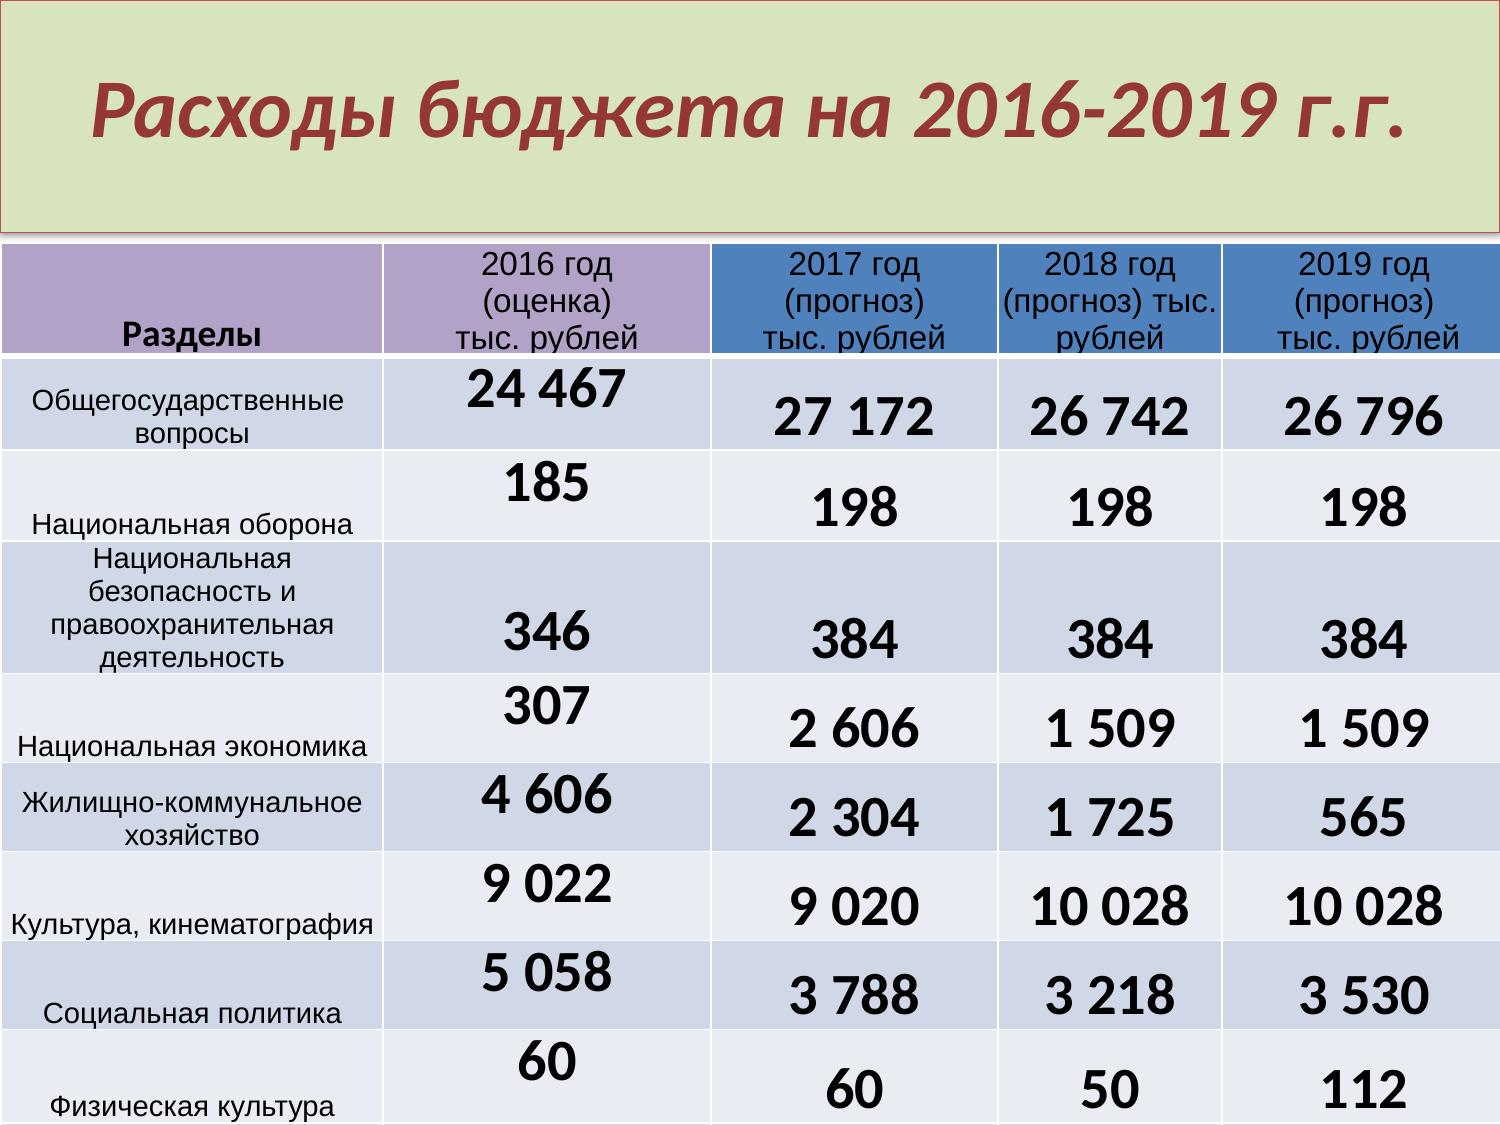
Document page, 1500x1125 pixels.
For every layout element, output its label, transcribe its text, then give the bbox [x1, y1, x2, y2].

table_cell 24 467 [384, 359, 710, 449]
table_cell Национальная безопасность и правоохранительная деятельность [2, 542, 382, 673]
table_cell 2 606 [712, 674, 997, 762]
table_header Разделы [2, 244, 382, 353]
table_cell 185 [384, 451, 710, 540]
table_cell 198 [712, 451, 997, 540]
table_cell 4 606 [384, 763, 710, 851]
table_cell 9 020 [712, 852, 997, 940]
table_cell Общегосударственные вопросы [2, 359, 382, 449]
table_cell 346 [384, 542, 710, 673]
table_cell 384 [1223, 542, 1500, 673]
table_cell Жилищно-коммунальное хозяйство [2, 763, 382, 851]
table_header 2019 год (прогноз) тыс. рублей [1223, 244, 1500, 353]
table_cell 198 [999, 451, 1221, 540]
table_cell 60 [384, 1030, 710, 1122]
title Расходы бюджета на 2016-2019 г.г. [0, 0, 1500, 233]
table_cell 198 [1223, 451, 1500, 540]
table_cell Культура, кинематография [2, 852, 382, 940]
table_cell 307 [384, 674, 710, 762]
table_header 2017 год (прогноз) тыс. рублей [712, 244, 997, 353]
table_cell 3 788 [712, 941, 997, 1029]
table_cell 1 509 [999, 674, 1221, 762]
table_cell 1 509 [1223, 674, 1500, 762]
table_cell 5 058 [384, 941, 710, 1029]
table_cell 3 218 [999, 941, 1221, 1029]
table_cell 10 028 [999, 852, 1221, 940]
table_cell 565 [1223, 763, 1500, 851]
table_cell 10 028 [1223, 852, 1500, 940]
table_cell 26 742 [999, 359, 1221, 449]
table_cell 1 725 [999, 763, 1221, 851]
table_cell Социальная политика [2, 941, 382, 1029]
table_cell 384 [999, 542, 1221, 673]
table_cell Национальная оборона [2, 451, 382, 540]
table_cell 3 530 [1223, 941, 1500, 1029]
table_header 2016 год (оценка) тыс. рублей [384, 244, 710, 353]
table_cell 60 [712, 1030, 997, 1122]
table_cell 384 [712, 542, 997, 673]
table_cell 50 [999, 1030, 1221, 1122]
table_cell 27 172 [712, 359, 997, 449]
table_cell 2 304 [712, 763, 997, 851]
table_cell 26 796 [1223, 359, 1500, 449]
table_cell Национальная экономика [2, 674, 382, 762]
table_cell Физическая культура [2, 1030, 382, 1122]
table_header 2018 год (прогноз) тыс. рублей [999, 244, 1221, 353]
table_cell 9 022 [384, 852, 710, 940]
table_cell 112 [1223, 1030, 1500, 1122]
